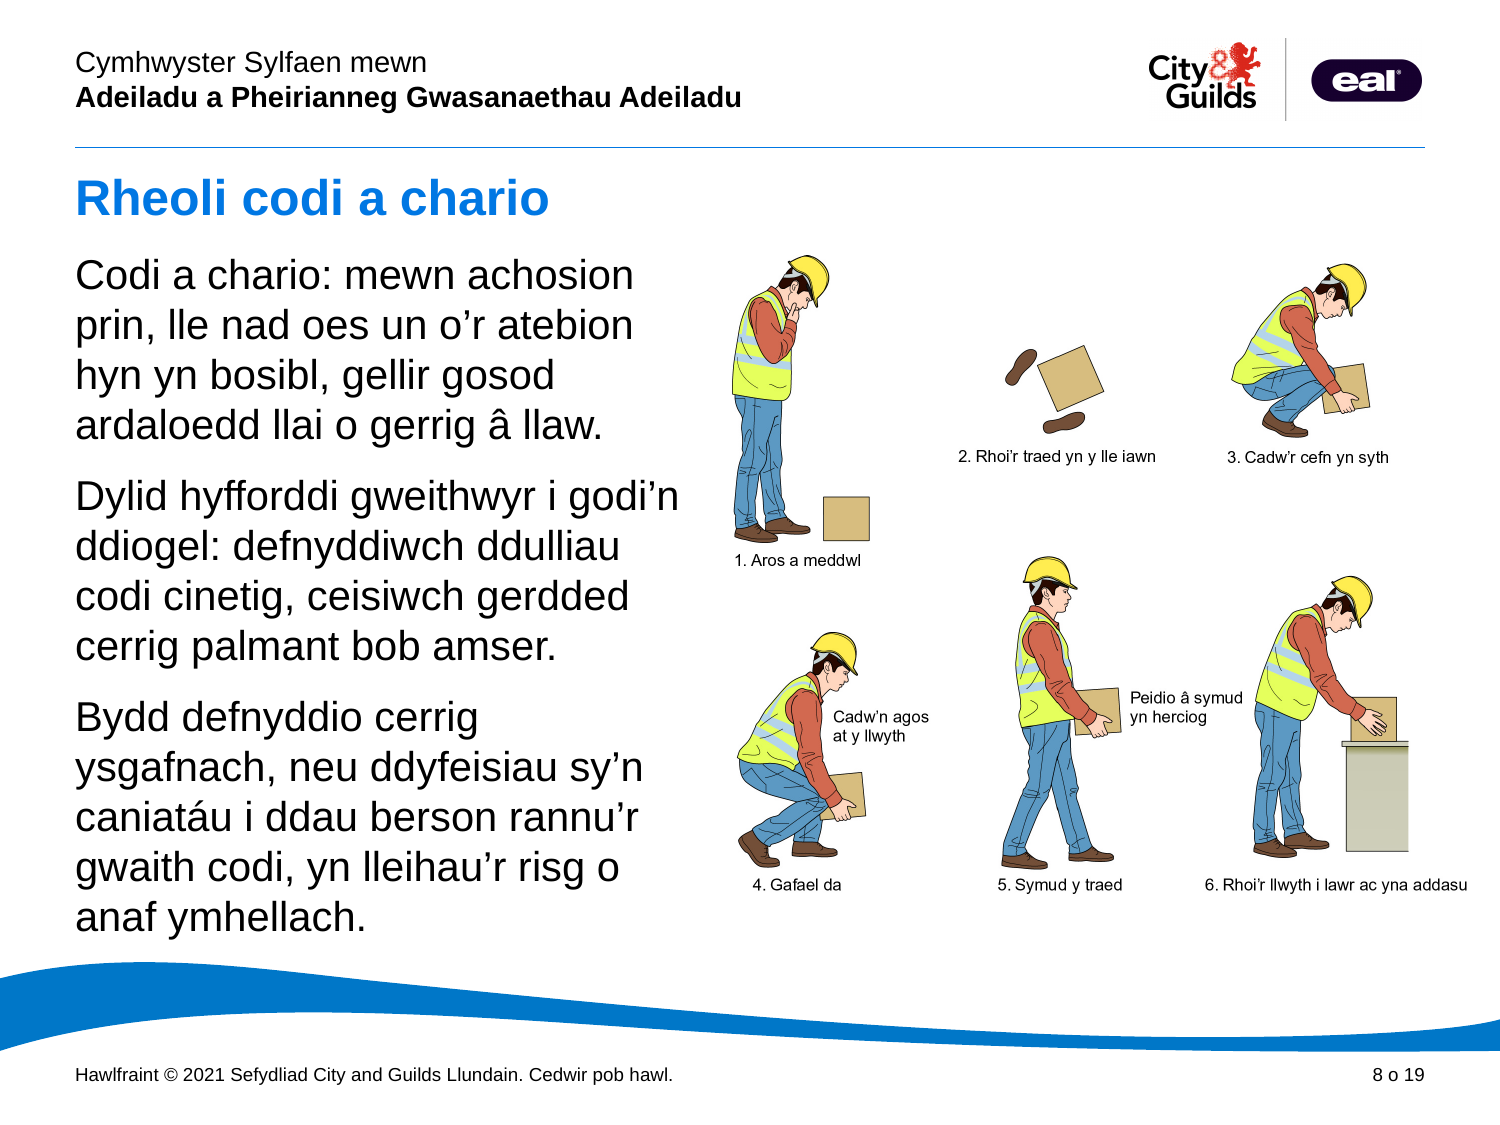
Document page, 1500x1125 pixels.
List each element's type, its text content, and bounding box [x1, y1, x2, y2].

picture [1149, 38, 1422, 121]
title Rheoli codi a chario [74, 165, 1426, 229]
picture [714, 255, 1468, 905]
list Codi a chario: mewn achosion prin, lle nad oes un o’r atebion hyn yn bosibl, gellir gosod ardaloedd llai o gerrig â llaw. Dylid hyfforddi gweithwyr i godi’n ddiogel: defnyddiwch ddulliau codi cinetig, ceisiwch gerdded cerrig palmant bob amser. Bydd defnyddio cerrig ysgafnach, neu ddyfeisiau sy’n caniatáu i ddau berson rannu’r gwaith codi, yn lleihau’r risg o anaf ymhellach. [74, 247, 692, 946]
